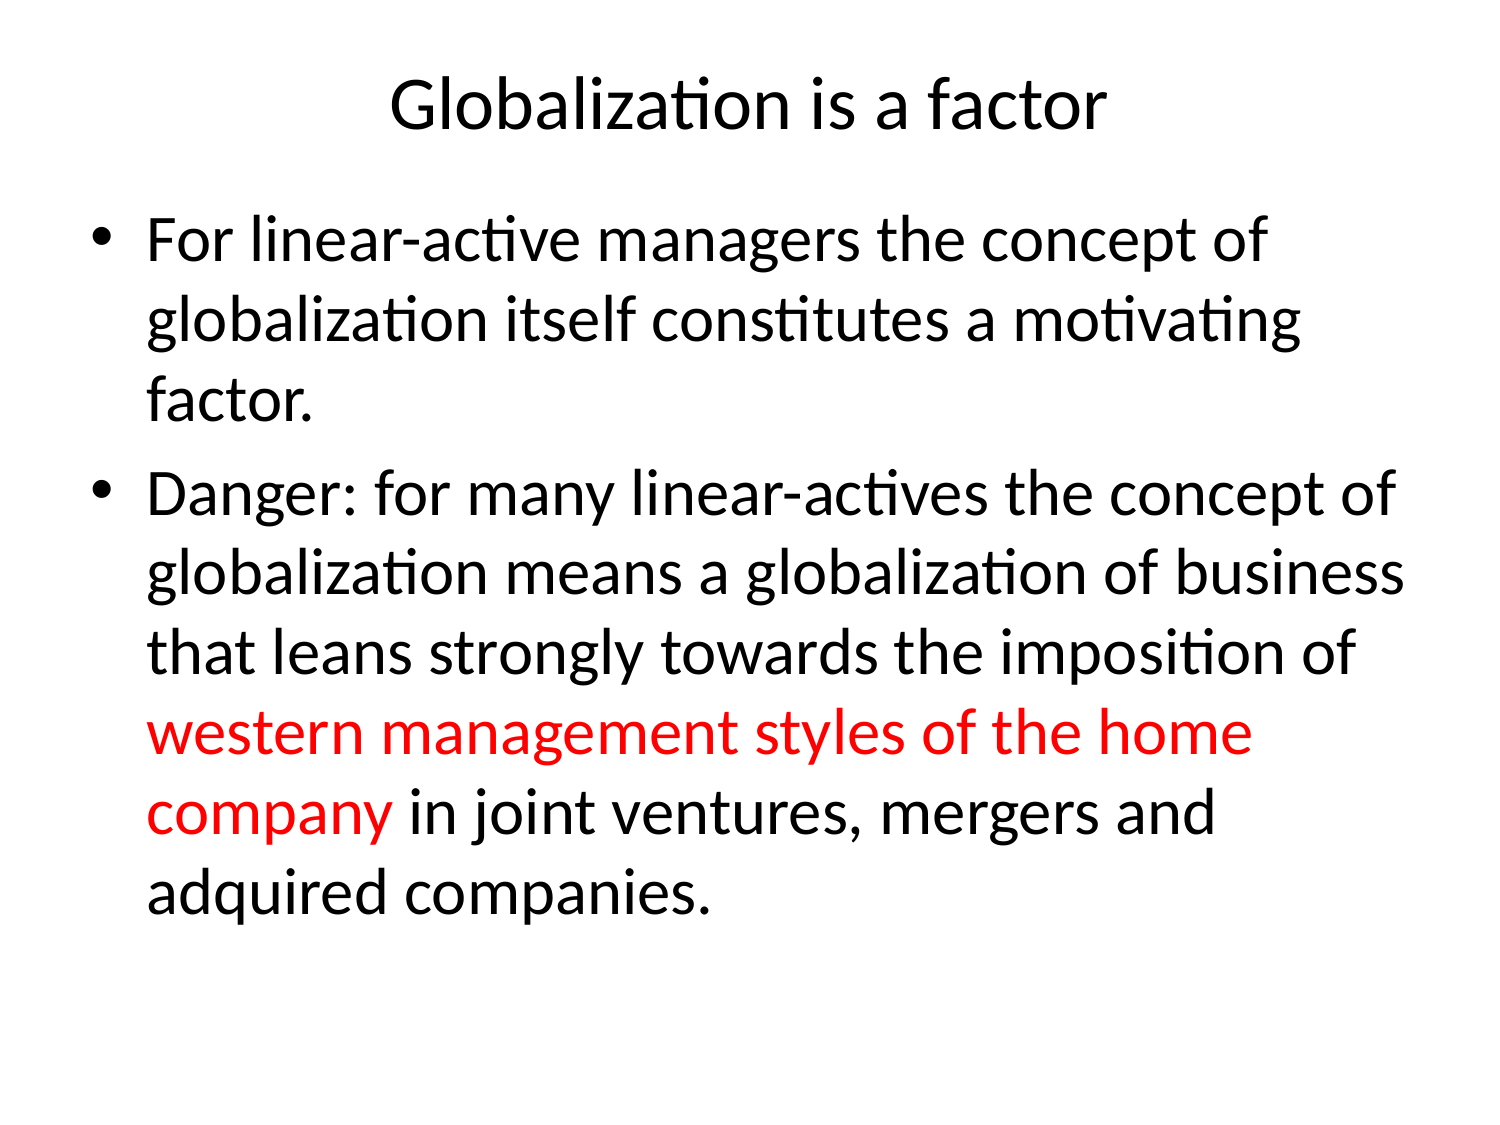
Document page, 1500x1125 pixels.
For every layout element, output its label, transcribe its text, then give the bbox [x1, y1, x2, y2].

list For linear-active managers the concept of globalization itself constitutes a motivating factor. Danger: for many linear-actives the concept of globalization means a globalization of business that leans strongly towards the imposition of western management styles of the home company in joint ventures, mergers and adquired companies. [75, 187, 1425, 1005]
title Globalization is a factor [75, 45, 1425, 153]
